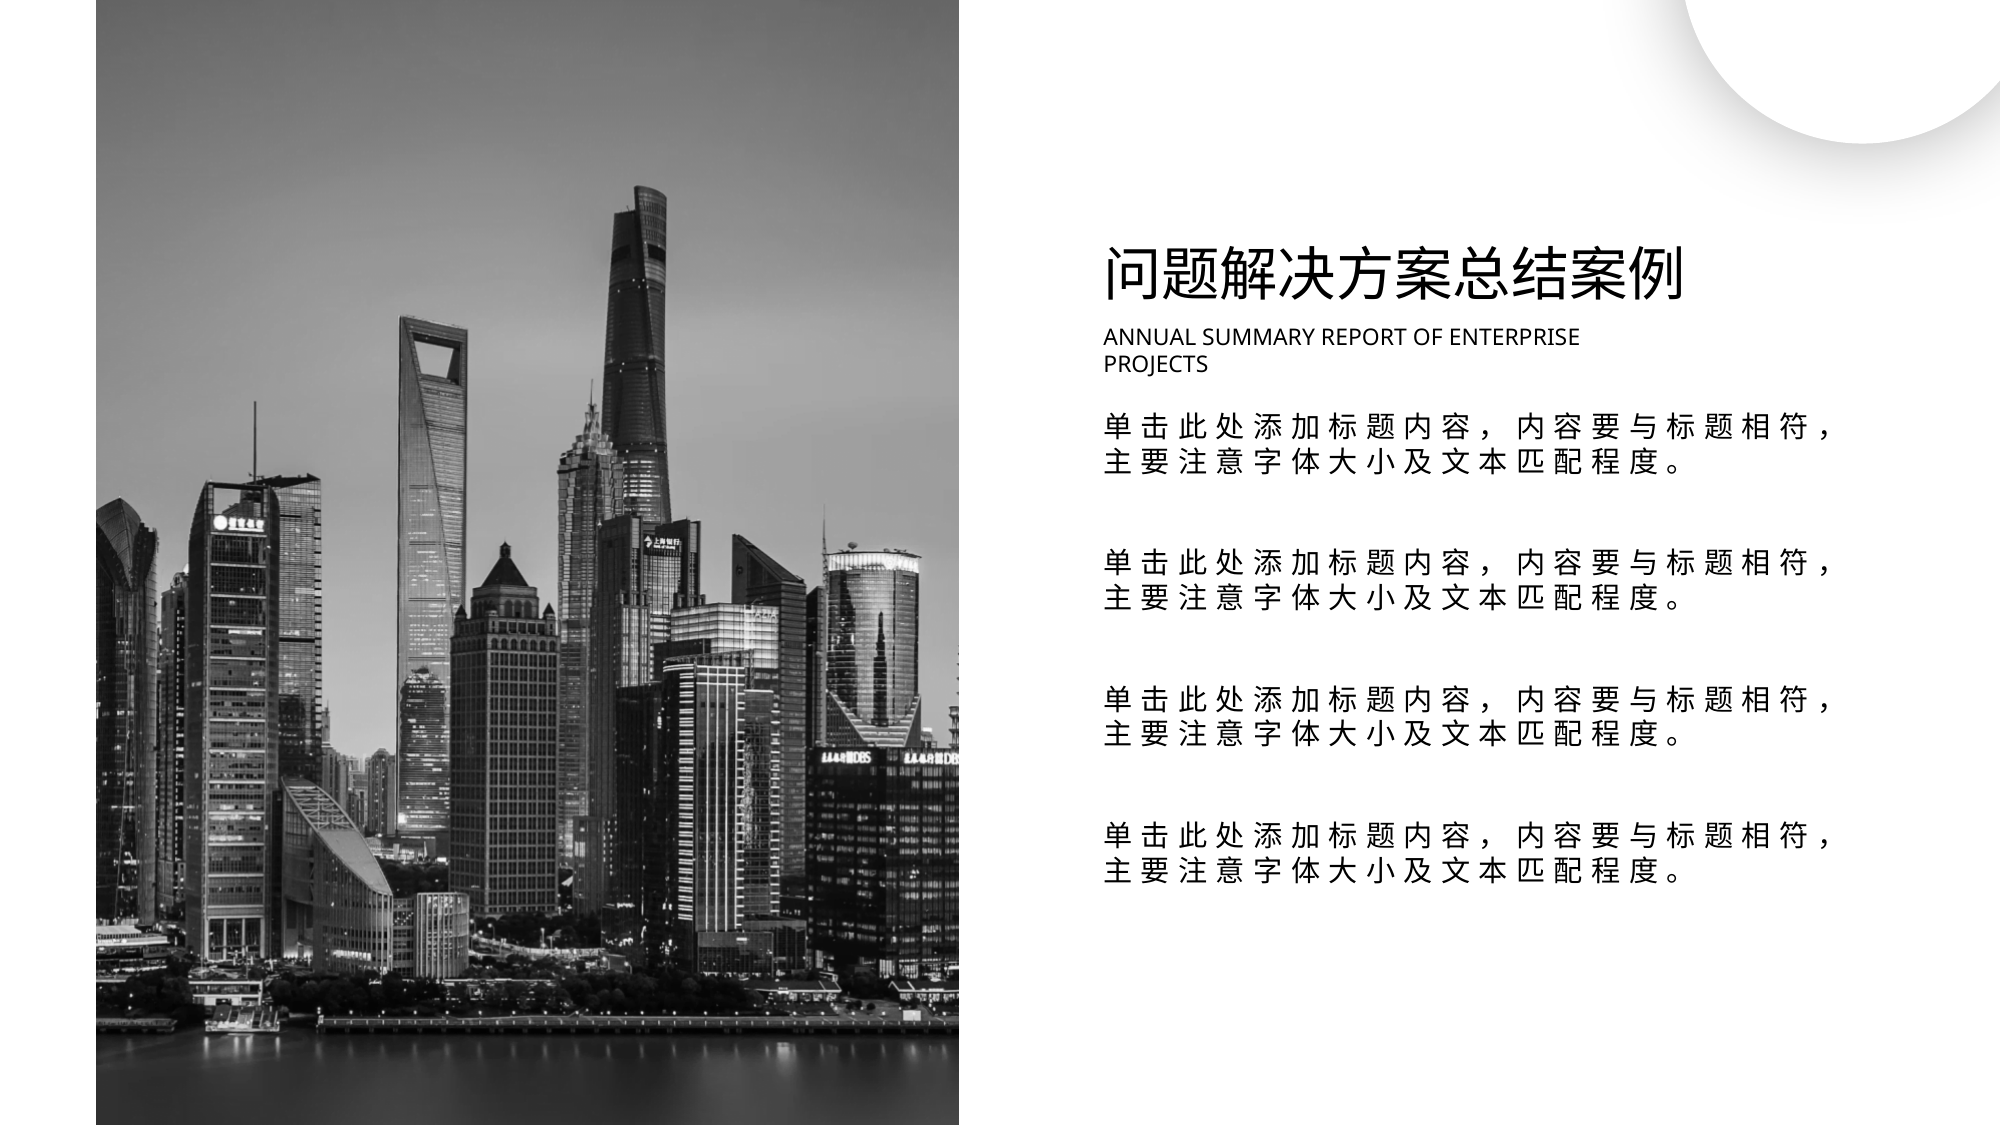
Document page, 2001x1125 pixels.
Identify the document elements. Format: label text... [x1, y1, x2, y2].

text_box [1684, 0, 2000, 145]
text_box 单击此处添加标题内容，内容要与标题相符，主要注意字体大小及文本匹配程度。 [1088, 809, 1863, 895]
text_box 单击此处添加标题内容，内容要与标题相符，主要注意字体大小及文本匹配程度。 [1088, 537, 1863, 622]
picture [96, 0, 959, 1125]
text_box 单击此处添加标题内容，内容要与标题相符，主要注意字体大小及文本匹配程度。 [1088, 673, 1863, 759]
text_box 单击此处添加标题内容，内容要与标题相符，主要注意字体大小及文本匹配程度。 [1088, 401, 1863, 486]
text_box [1088, 229, 1749, 386]
